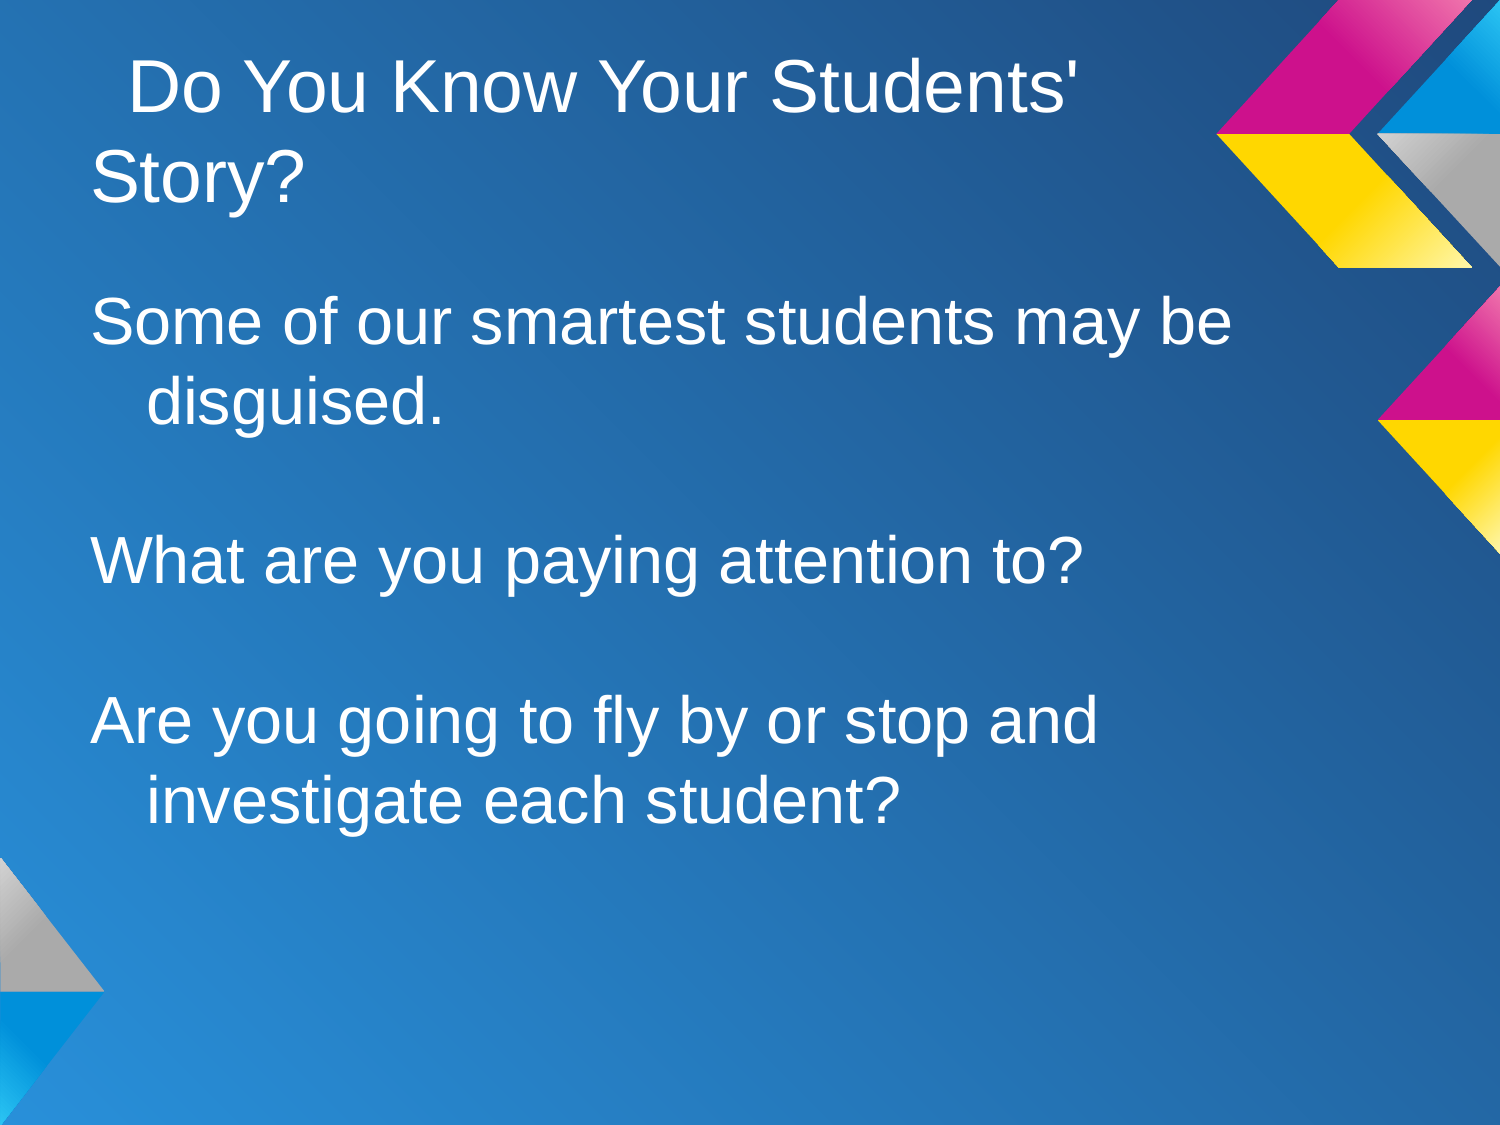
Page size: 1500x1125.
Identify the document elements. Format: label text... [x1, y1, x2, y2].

list Some of our smartest students may be disguised. What are you paying attention to? Are you going to fly by or stop and investigate each student? [75, 262, 1425, 933]
title Do You Know Your Students' Story? [75, 14, 1204, 233]
